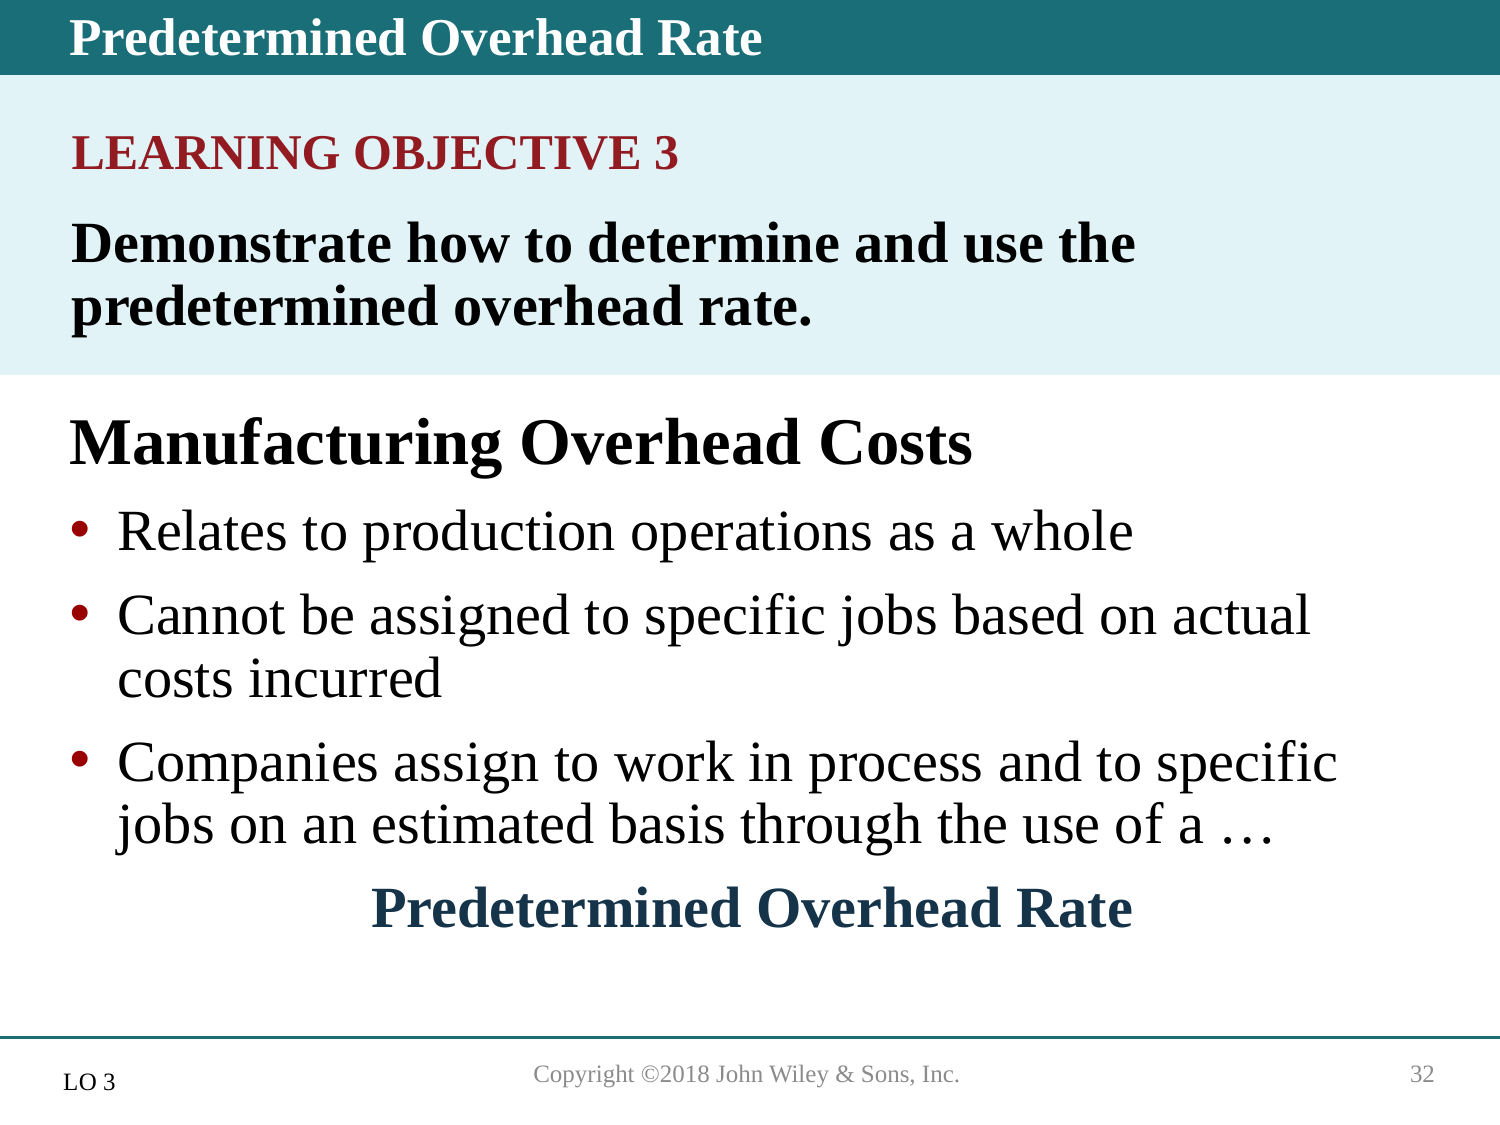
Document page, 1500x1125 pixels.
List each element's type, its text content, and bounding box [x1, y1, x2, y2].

list L O 3 [48, 1052, 142, 1113]
slide_number 32 [1059, 1042, 1450, 1103]
footer Copyright ©2018 John Wiley & Sons, Inc. [496, 1042, 1004, 1103]
title Predetermined Overhead Rate [54, 2, 1455, 75]
list Manufacturing Overhead Costs Relates to production operations as a whole Cannot be assigned to specific jobs based on actual costs incurred Companies assign to work in process and to specific jobs on an estimated basis through the use of a … Predetermined Overhead Rate [54, 399, 1450, 1013]
list LEARNING OBJECTIVE 3 [0, 75, 1500, 174]
list Demonstrate how to determine and use the predetermined overhead rate. [0, 174, 1500, 375]
